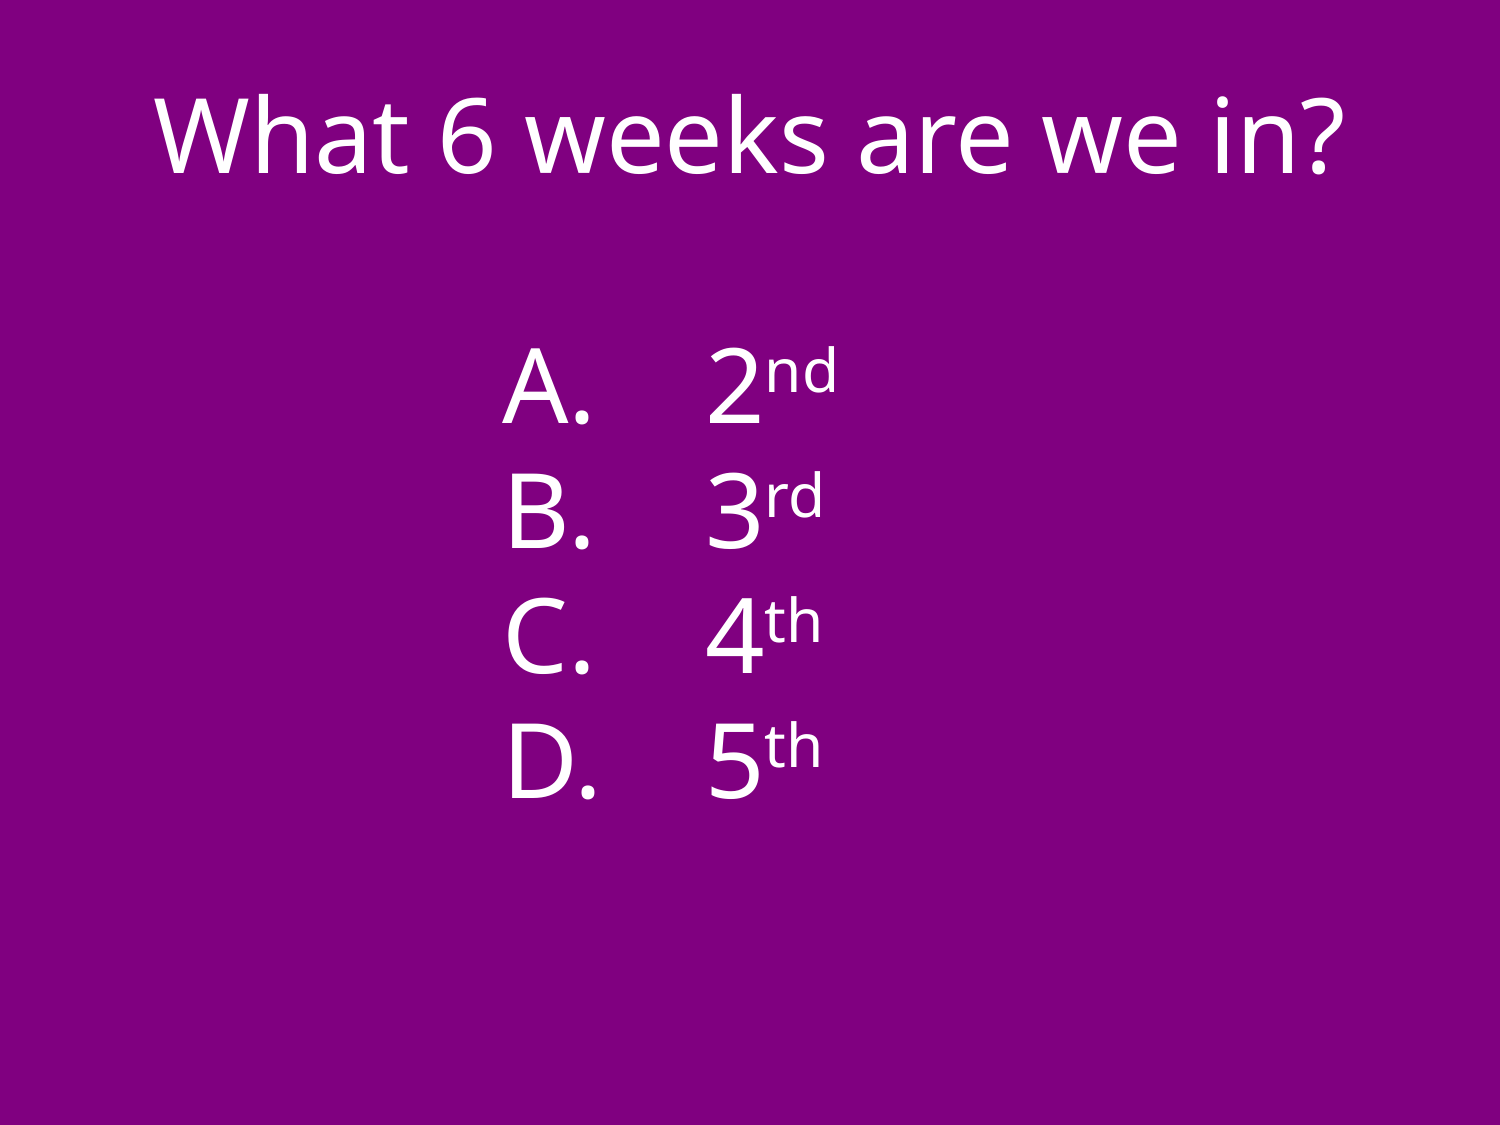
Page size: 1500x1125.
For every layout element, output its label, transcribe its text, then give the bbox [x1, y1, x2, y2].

text_box What 6 weeks are we in? 2nd 3rd 4th 5th [37, 62, 1463, 952]
